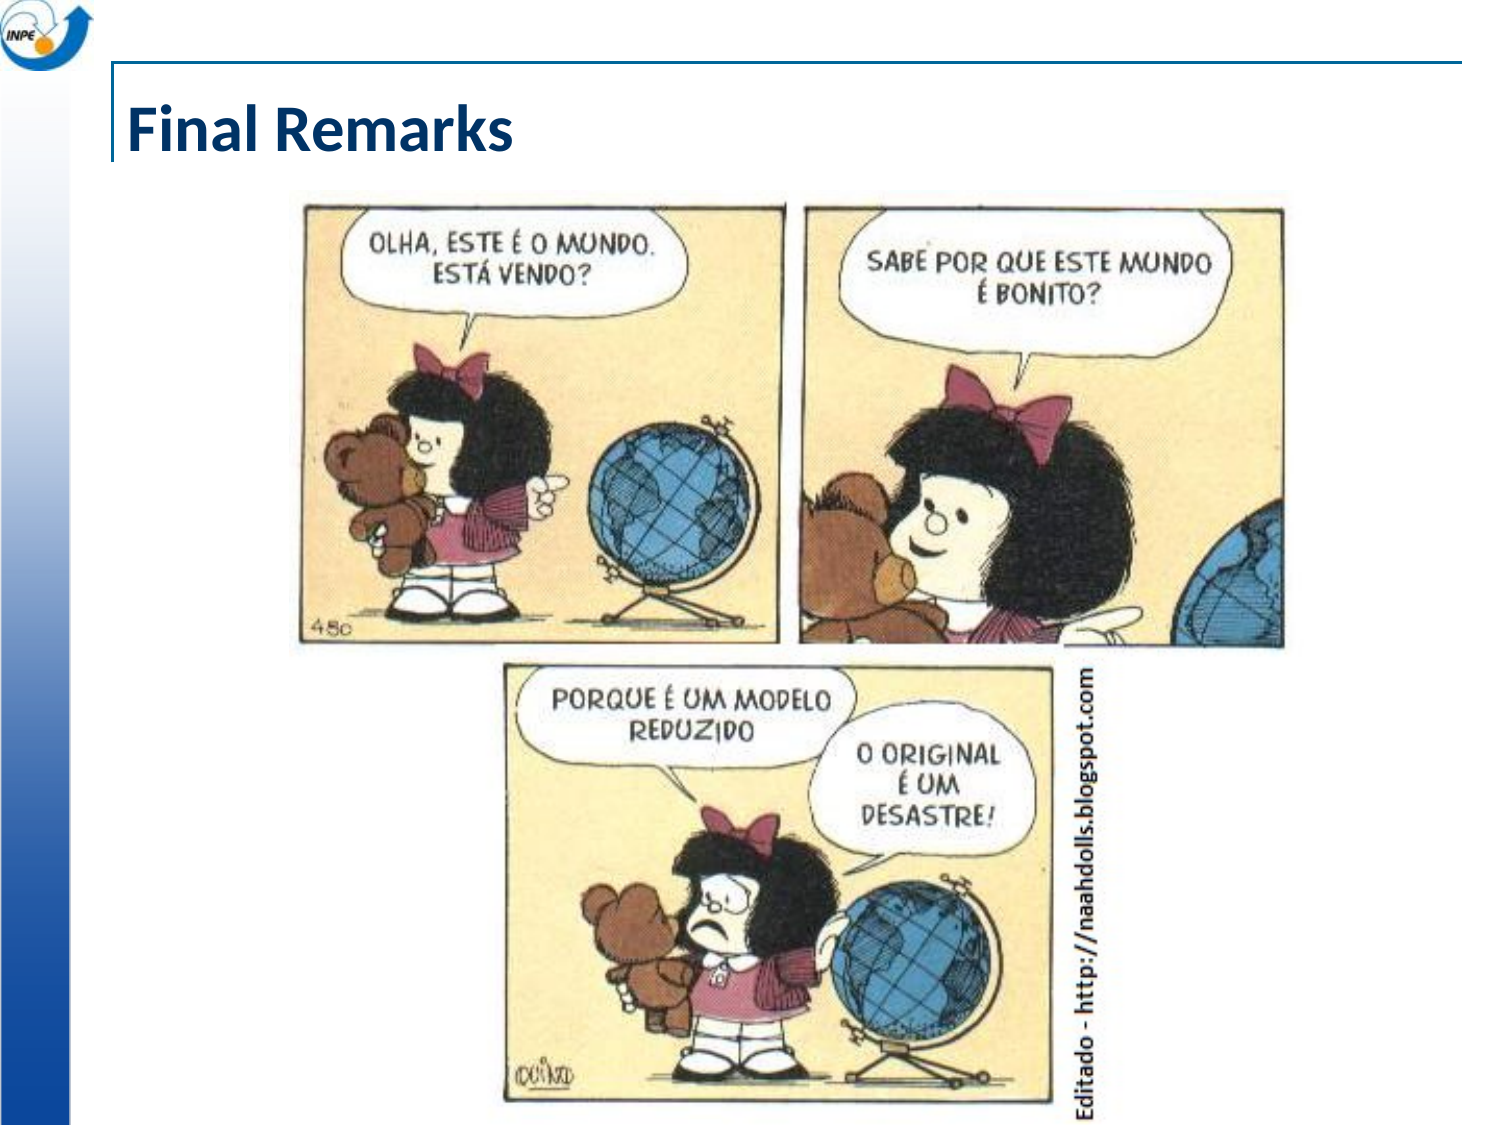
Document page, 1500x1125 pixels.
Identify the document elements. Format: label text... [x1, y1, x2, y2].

picture [0, 0, 94, 1125]
picture [288, 190, 1305, 1125]
title Final Remarks [112, 62, 1450, 188]
